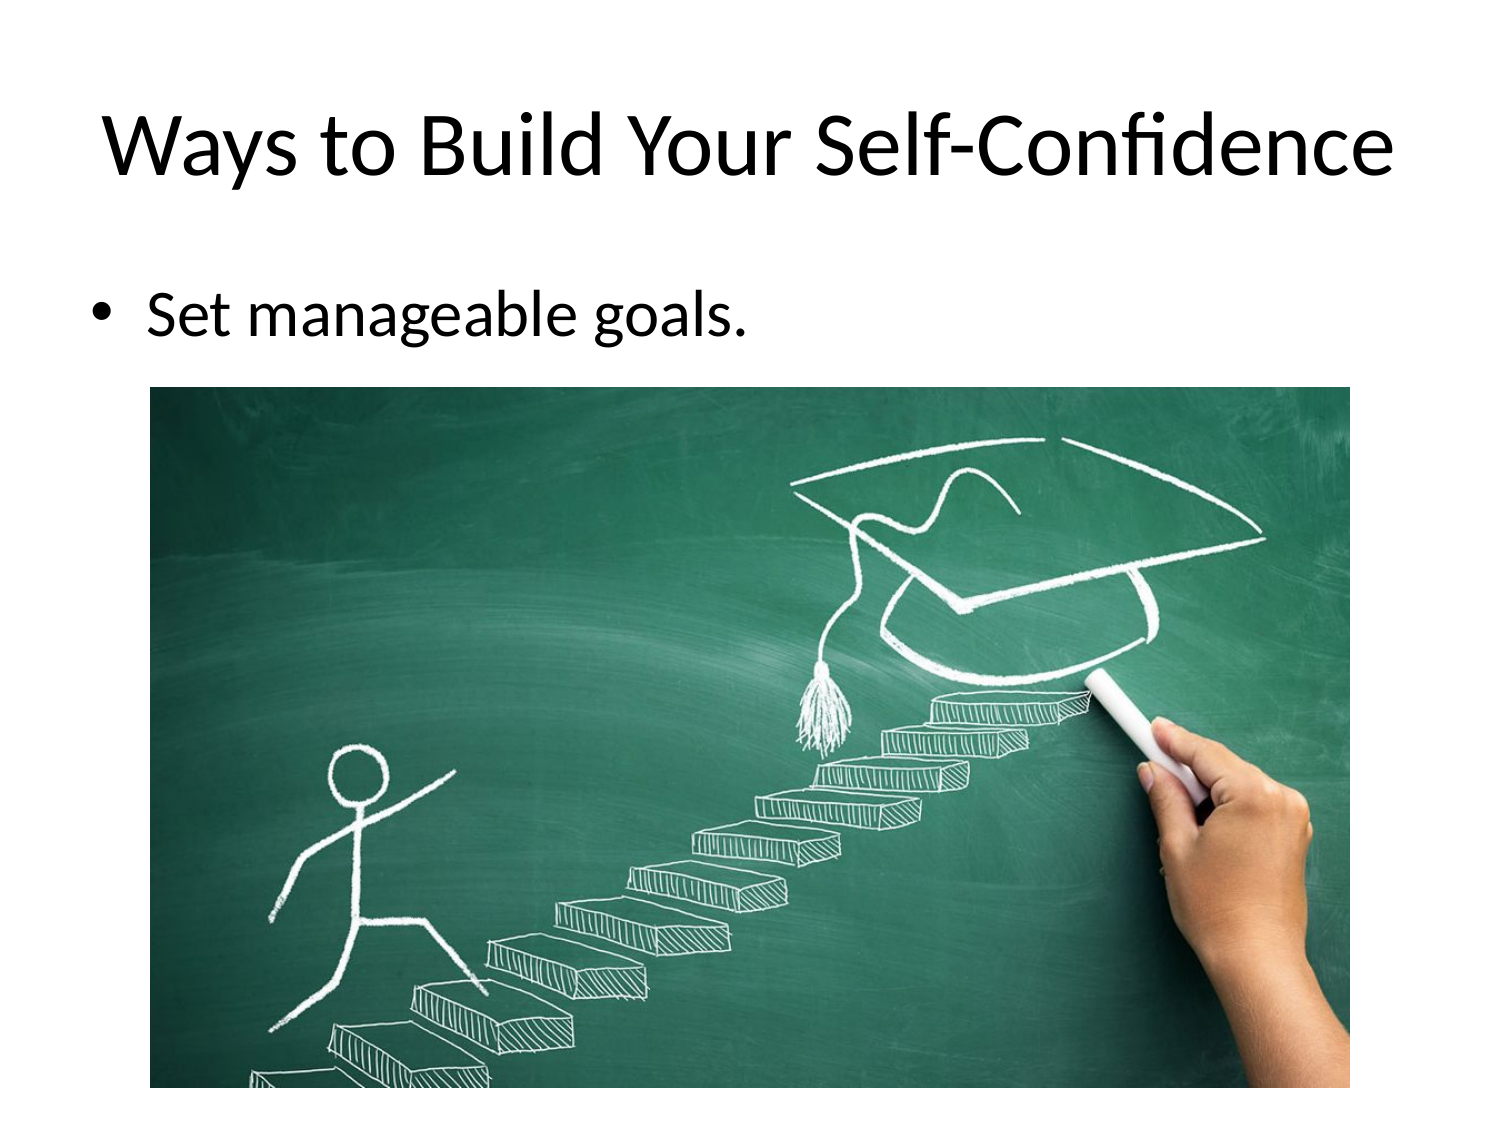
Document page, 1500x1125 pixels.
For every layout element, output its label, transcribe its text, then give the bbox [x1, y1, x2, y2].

list Set manageable goals. [75, 262, 1425, 388]
picture [149, 387, 1351, 1088]
title Ways to Build Your Self-Confidence [75, 45, 1425, 233]
